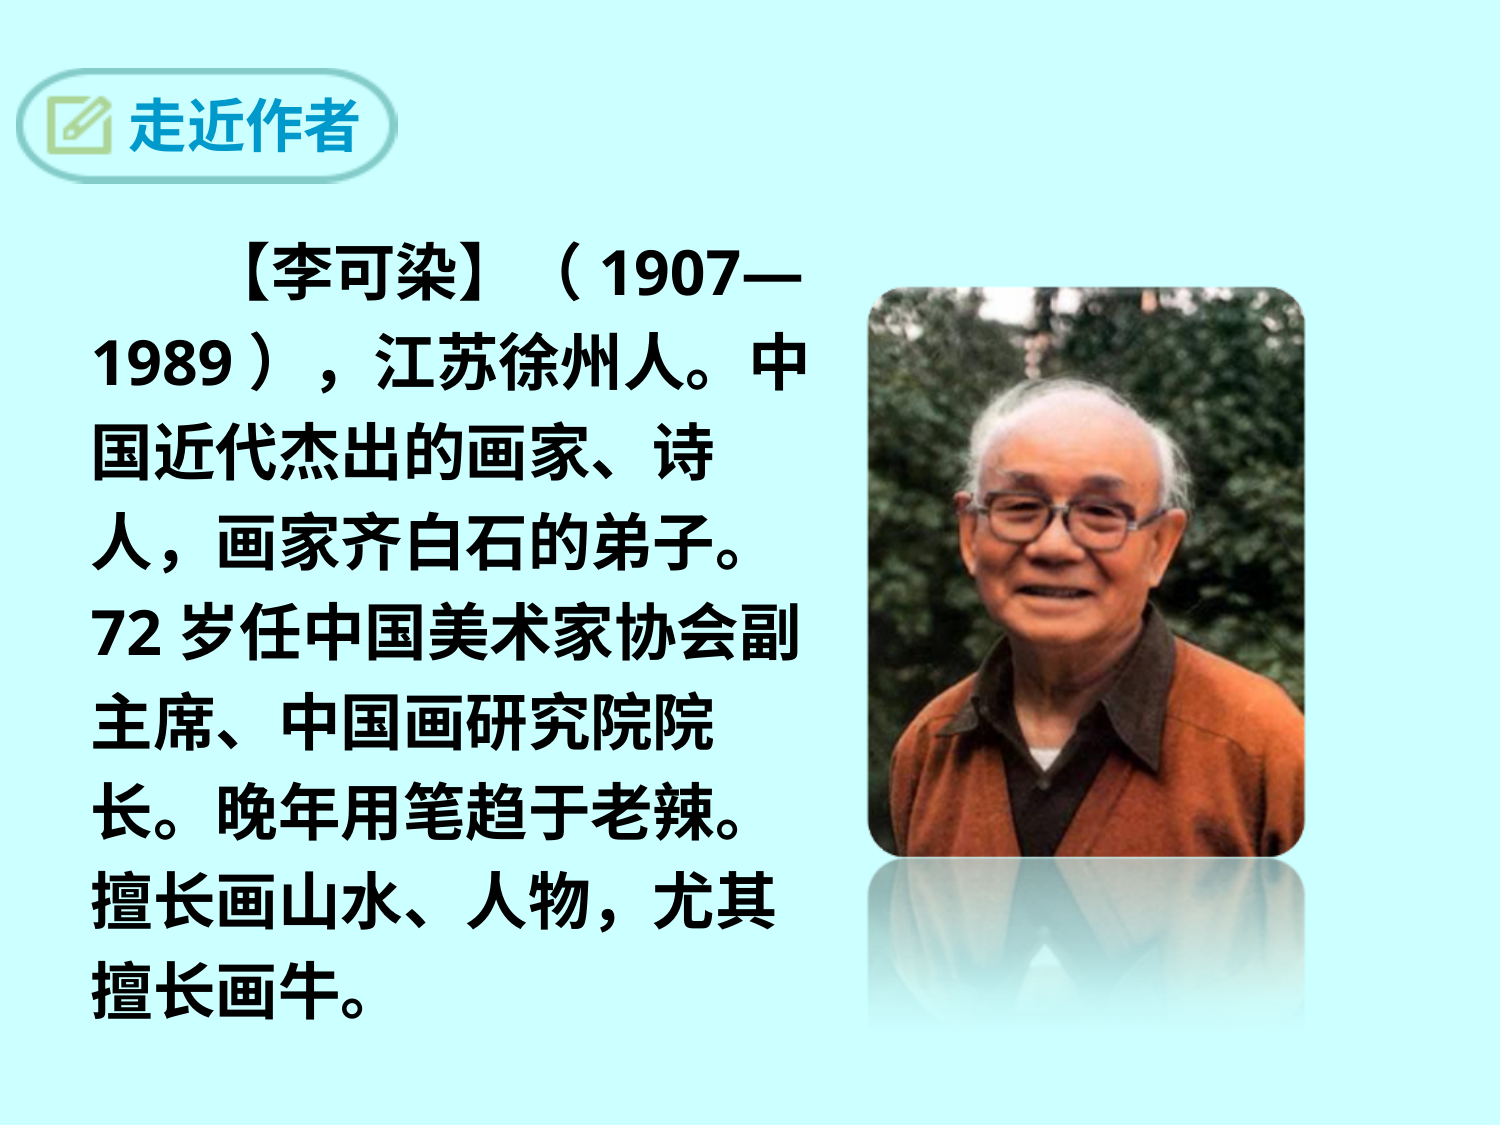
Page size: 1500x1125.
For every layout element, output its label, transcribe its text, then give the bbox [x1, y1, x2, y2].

text_box 【李可染】（1907—1989），江苏徐州人。中国近代杰出的画家、诗人，画家齐白石的弟子。72岁任中国美术家协会副主席、中国画研究院院长。晚年用笔趋于老辣。擅长画山水、人物，尤其擅长画牛。 [75, 211, 835, 1035]
picture [864, 286, 1309, 1125]
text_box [16, 68, 398, 184]
